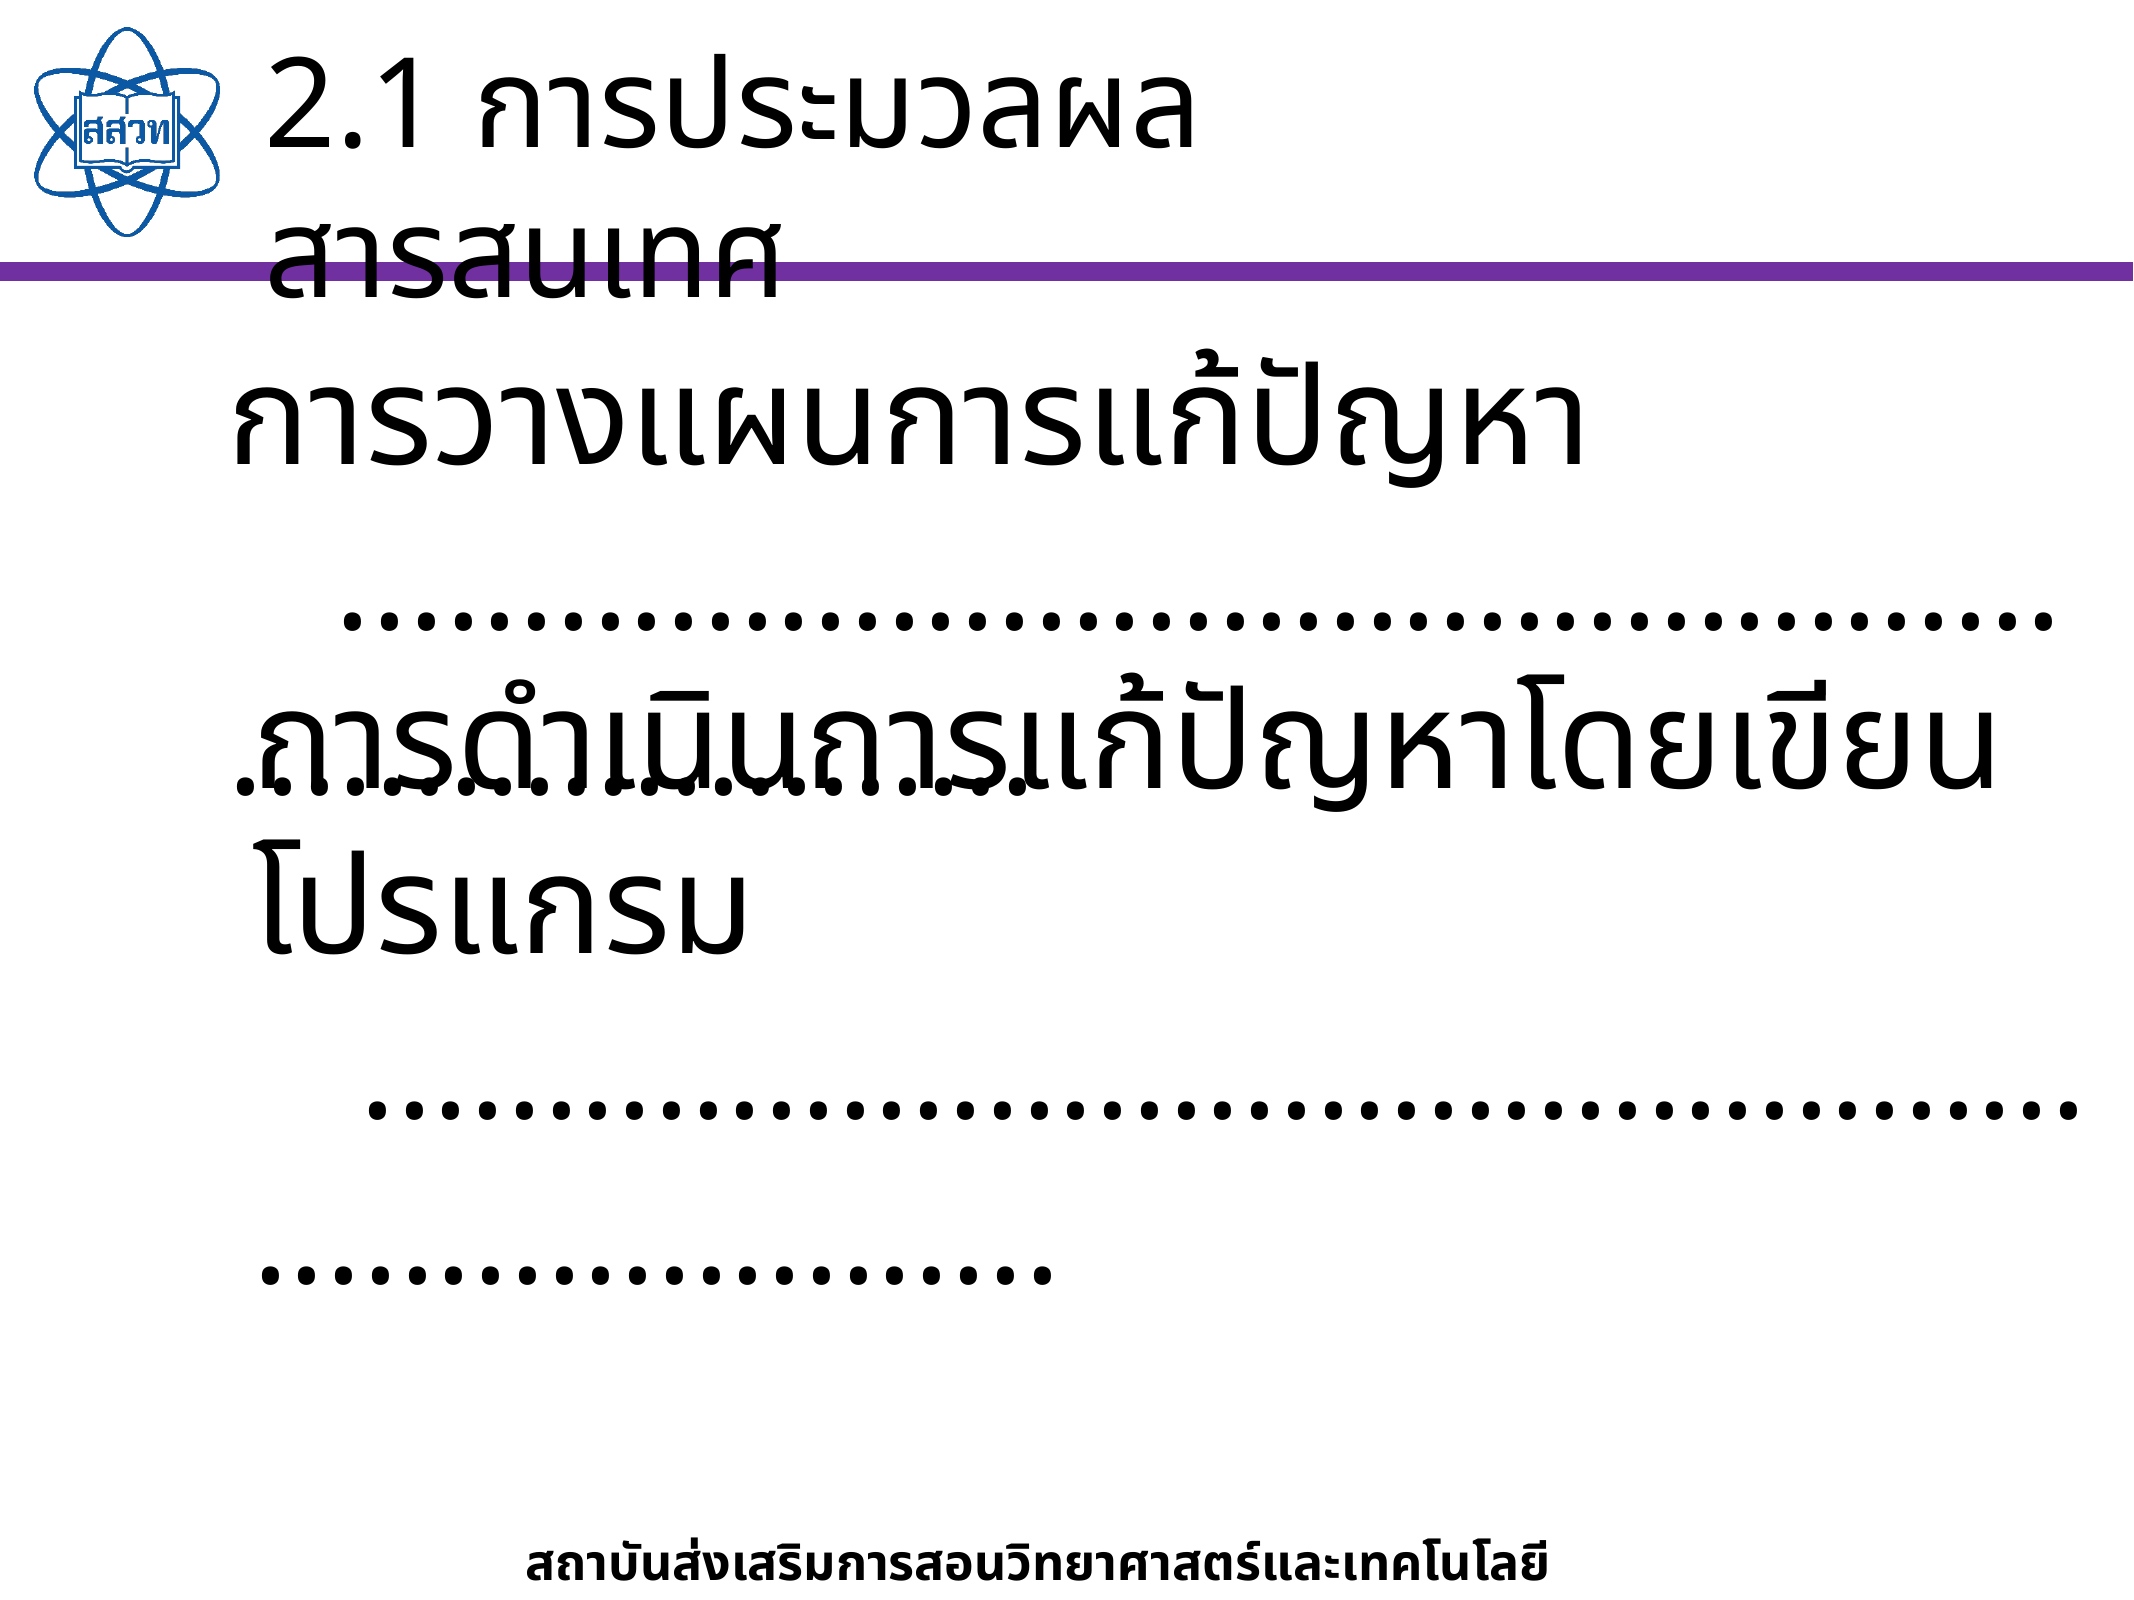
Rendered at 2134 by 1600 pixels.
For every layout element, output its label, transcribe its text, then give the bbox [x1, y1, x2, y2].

text_box 2.1 การประมวลผลสารสนเทศ [256, 88, 1347, 257]
text_box การวางแผนการแก้ปัญหา ..................................................................... [219, 399, 2098, 750]
picture [33, 27, 220, 237]
text_box การดำเนินการแก้ปัญหาโดยเขียนโปรแกรม ..................................................................... [243, 806, 2123, 1157]
text_box สถาบันส่งเสริมการสอนวิทยาศาสตร์และเทคโนโลยี [74, 1522, 2002, 1589]
